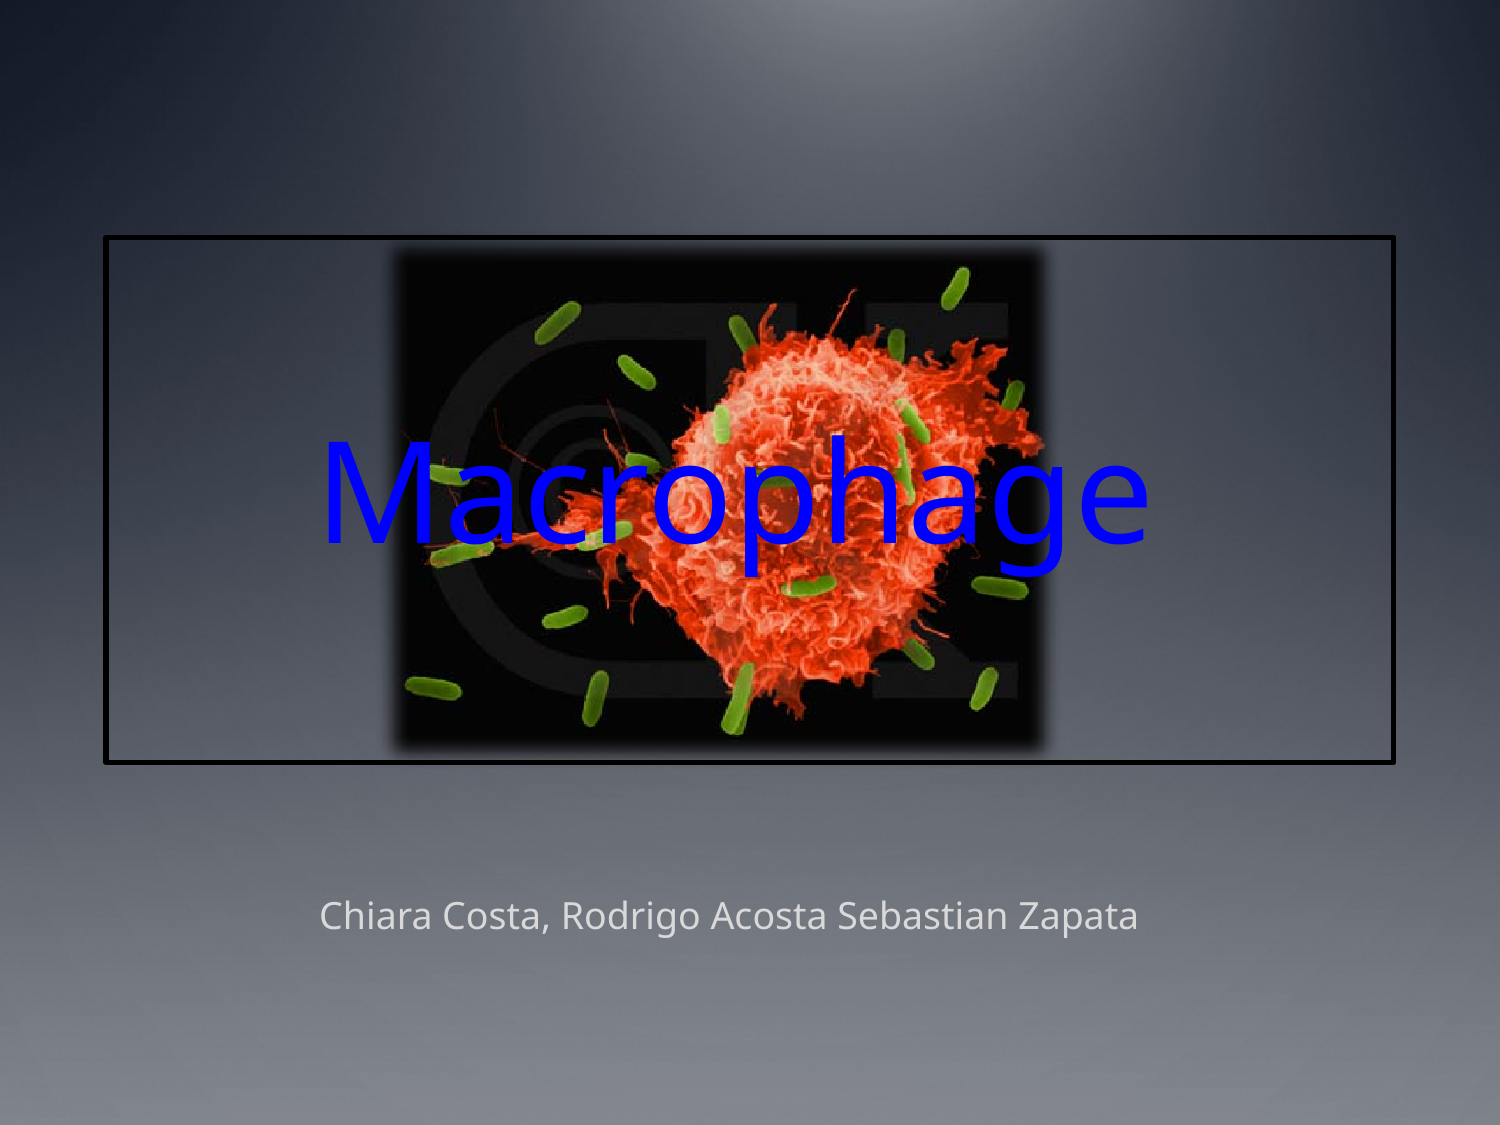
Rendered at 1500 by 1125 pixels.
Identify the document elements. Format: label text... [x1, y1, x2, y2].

subtitle Chiara Costa, Rodrigo Acosta Sebastian Zapata [87, 887, 1372, 1029]
picture [372, 226, 1065, 773]
title Macrophage [1065, 312, 1392, 580]
title Macrophage [108, 312, 372, 580]
